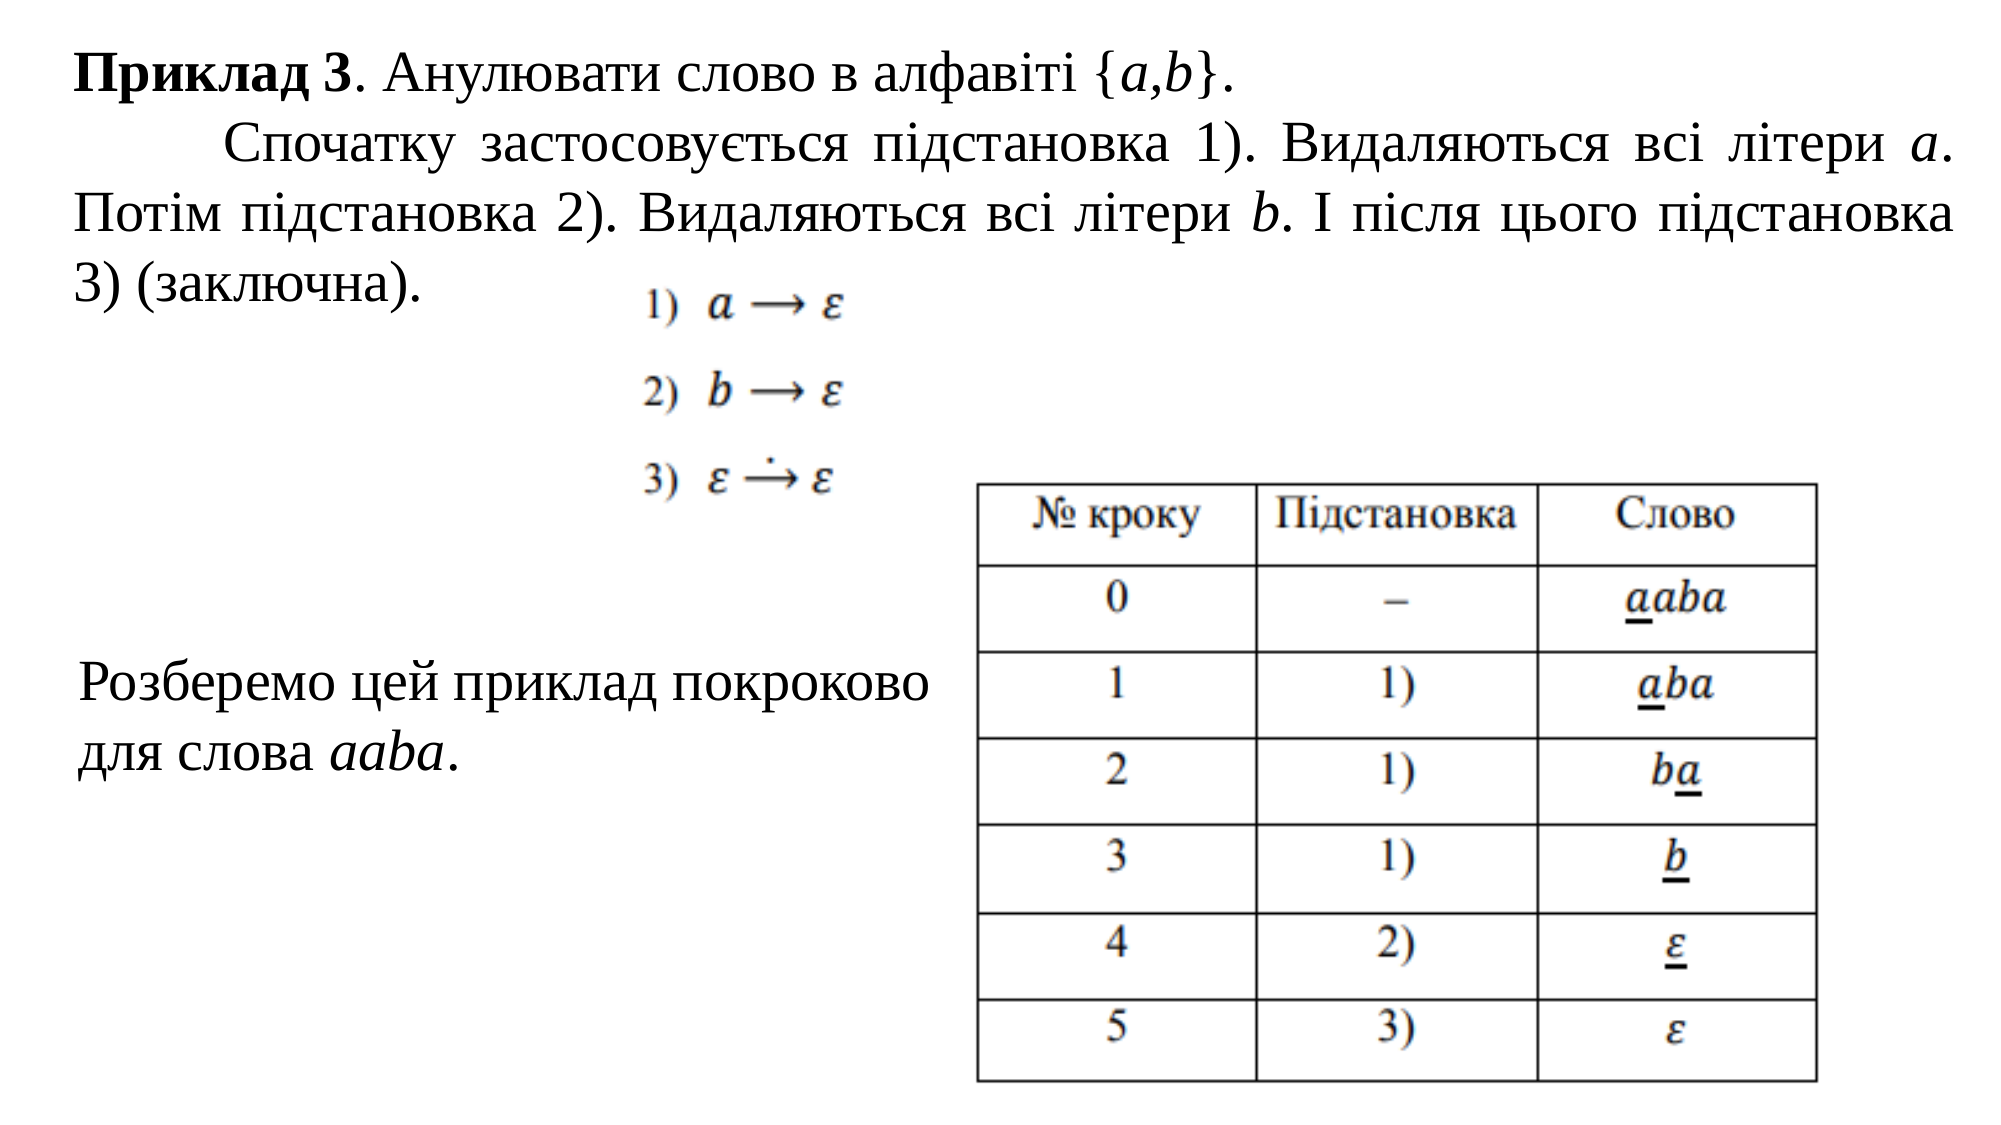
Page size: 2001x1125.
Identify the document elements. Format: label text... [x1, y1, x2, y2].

picture [965, 474, 1826, 1094]
text_box Розберемо цей приклад покроково для слова aaba. [63, 635, 961, 790]
text_box Приклад 3. Анулювати слово в алфавіті {a,b}. Спочатку застосовується підстановка 1). Видаляються всі літери a. Потім підстановка 2). Видаляються всі літери b. І після цього підстановка 3) (заключна). [58, 25, 1970, 321]
picture [638, 274, 868, 509]
